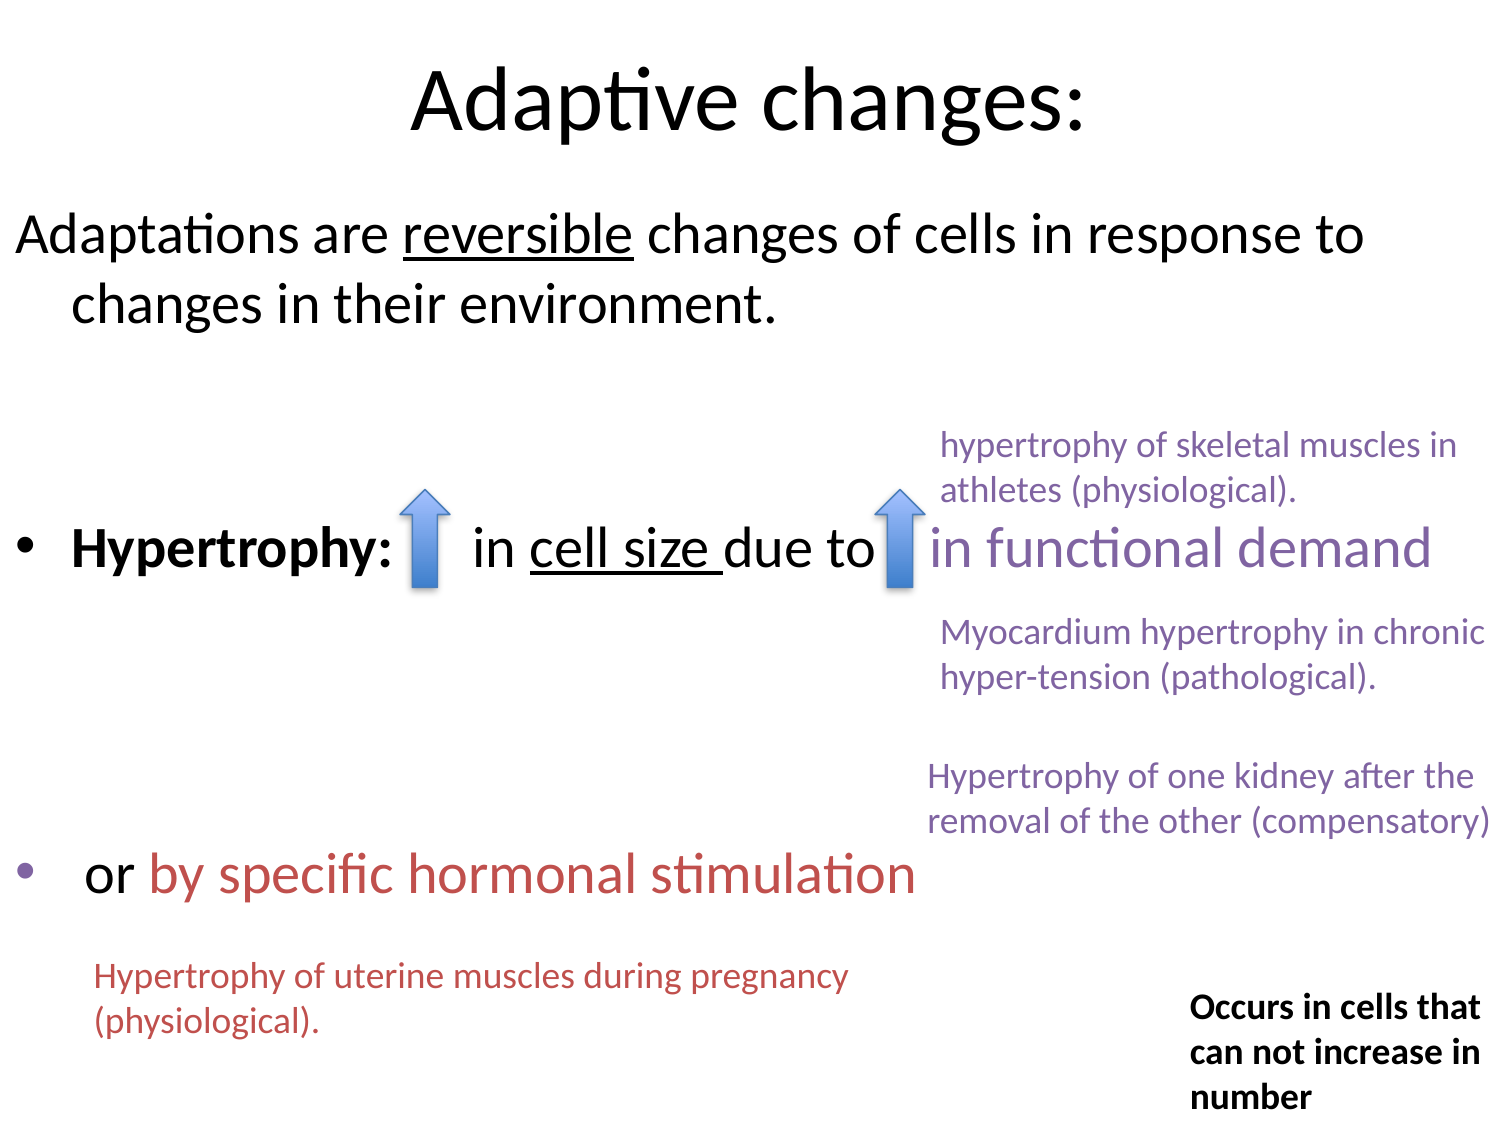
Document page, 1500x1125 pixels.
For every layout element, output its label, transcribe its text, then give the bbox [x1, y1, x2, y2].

text_box Myocardium hypertrophy in chronic hyper-tension (pathological). [924, 599, 1500, 705]
title Adaptive changes: [75, 0, 1425, 187]
text_box Occurs in cells that can not increase in number [1175, 974, 1500, 1124]
text_box hypertrophy of skeletal muscles in athletes (physiological). [924, 412, 1500, 518]
text_box [399, 488, 451, 589]
text_box [874, 488, 924, 589]
text_box Hypertrophy of uterine muscles during pregnancy (physiological). [78, 943, 865, 1049]
text_box Hypertrophy of one kidney after the removal of the other (compensatory) [912, 743, 1500, 849]
list Adaptations are reversible changes of cells in response to changes in their environment. Hypertrophy: in cell size due to in functional demand or by specific hormonal stimulation [0, 187, 1500, 1050]
